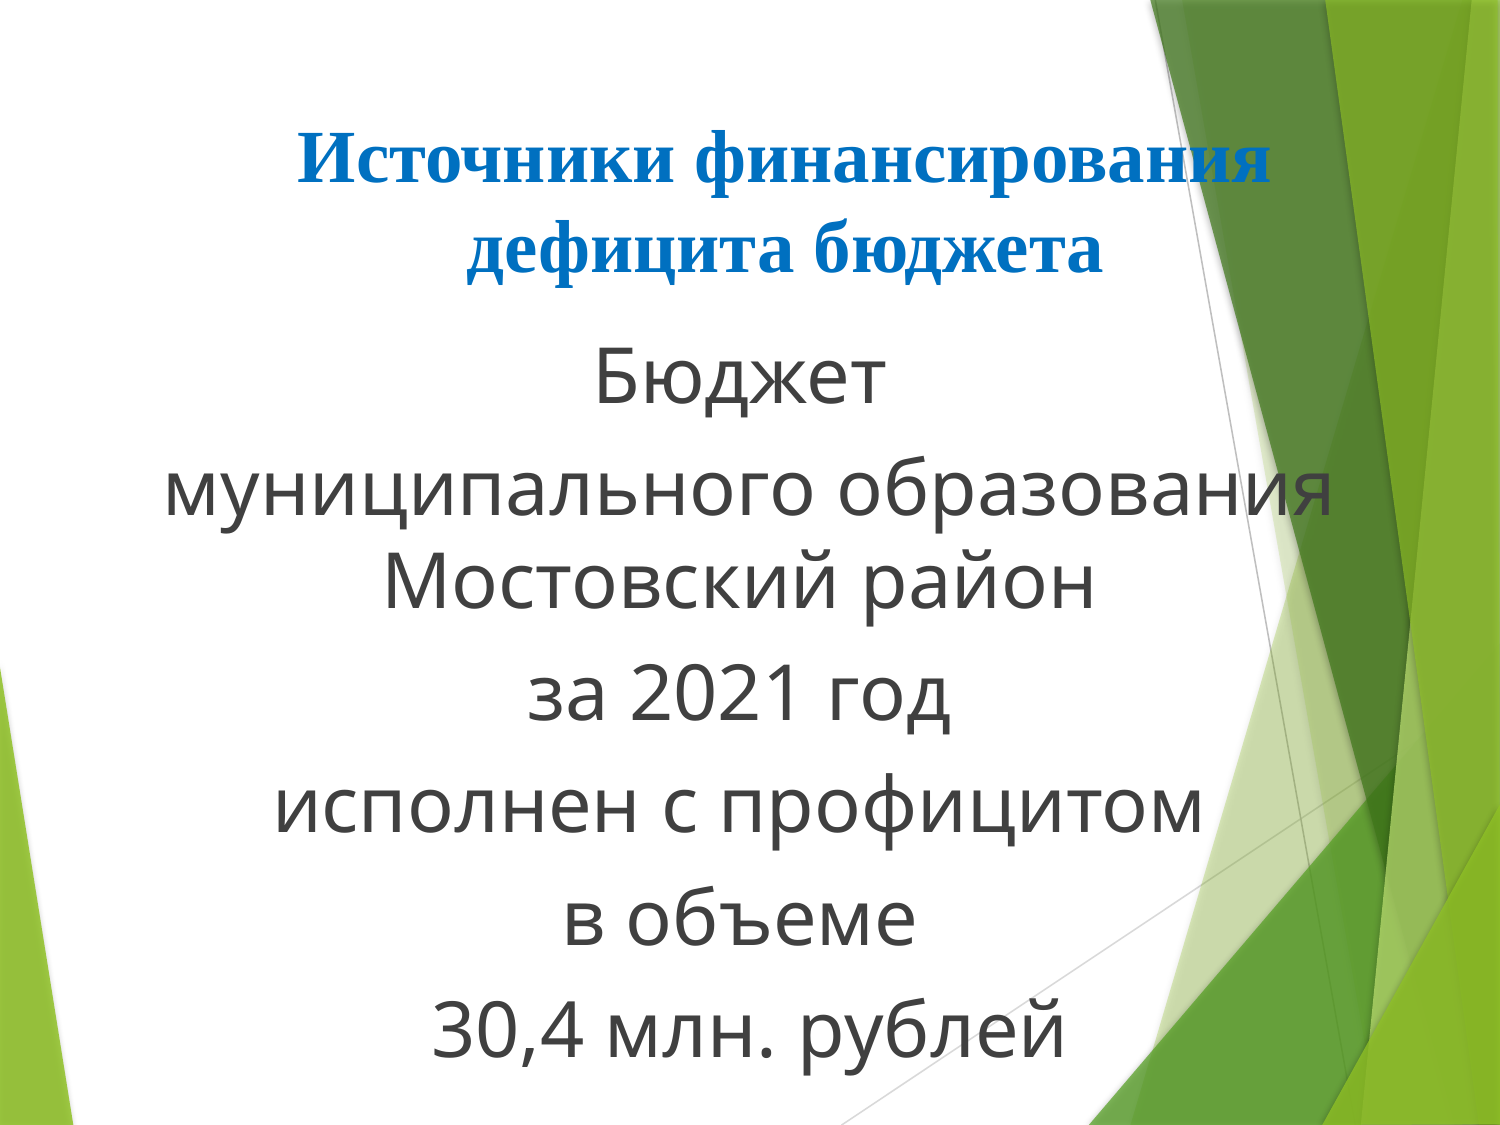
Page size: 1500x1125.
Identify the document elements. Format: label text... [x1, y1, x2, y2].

list Бюджет муниципального образования Мостовский район за 2021 год исполнен с профицитом в объеме 30,4 млн. рублей [100, 316, 1400, 1083]
title Источники финансирования дефицита бюджета [123, 99, 1447, 317]
